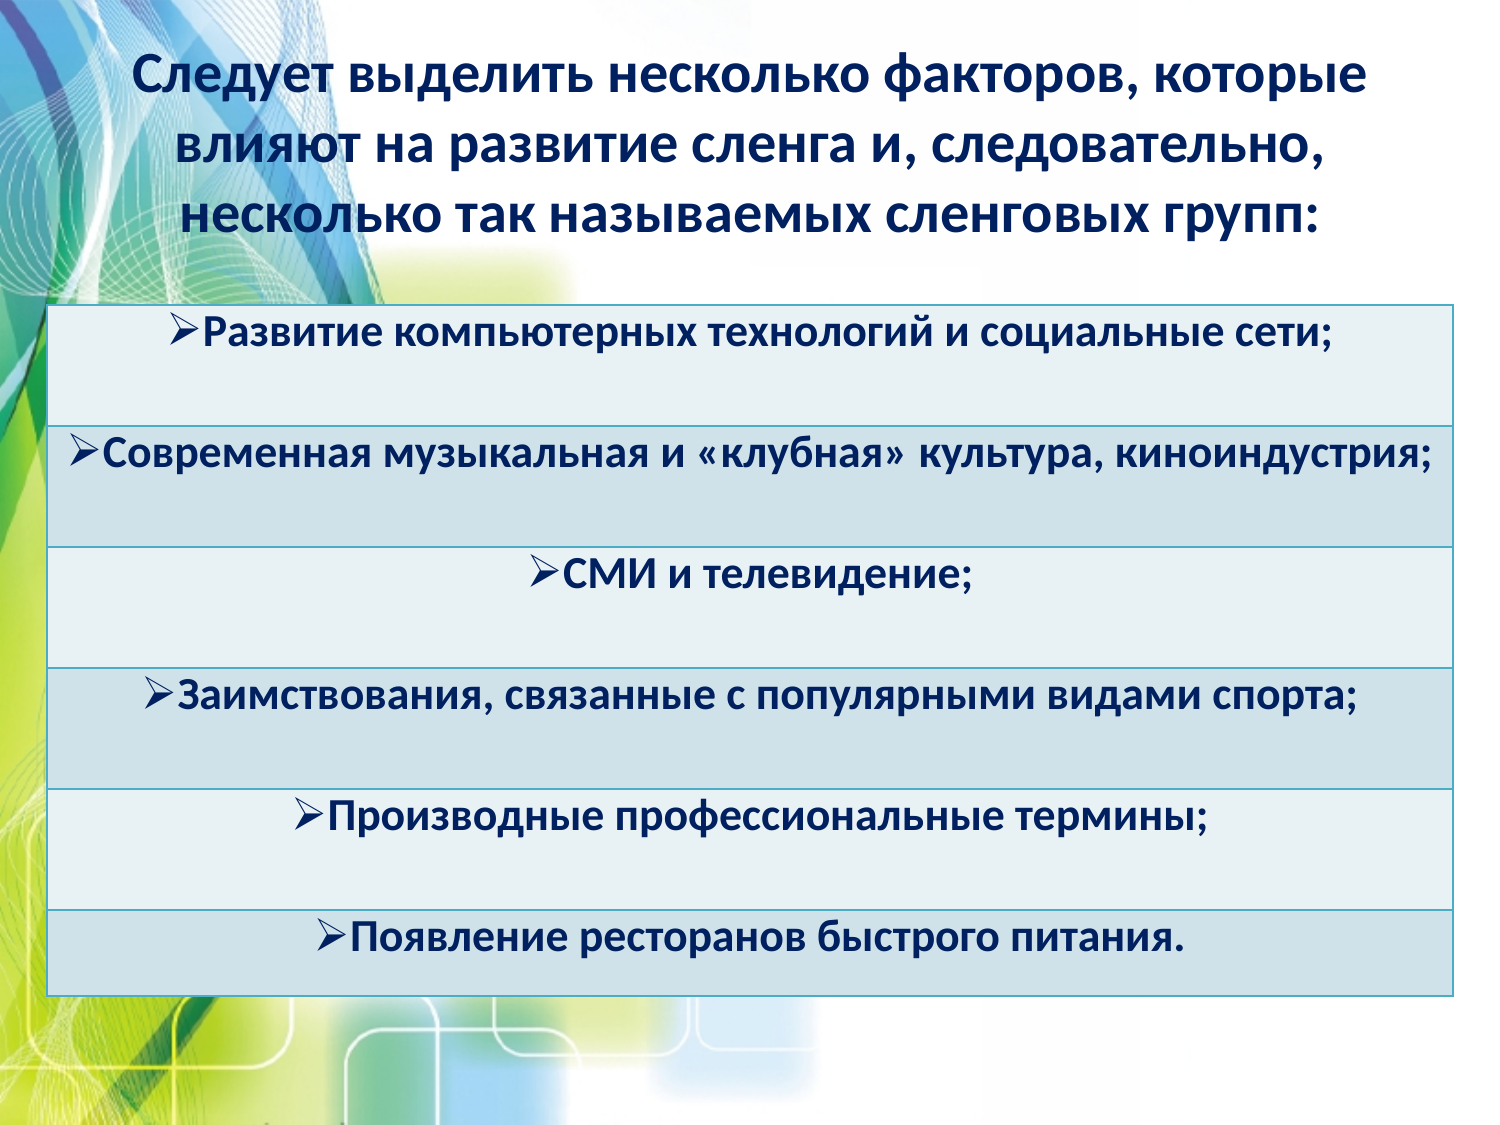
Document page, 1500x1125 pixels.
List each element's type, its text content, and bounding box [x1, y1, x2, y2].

table_cell Производные профессиональные термины; [48, 790, 1452, 909]
title Следует выделить несколько факторов, которые влияют на развитие сленга и, следовательно, несколько так называемых сленговых групп: [75, 45, 1425, 233]
table_cell СМИ и телевидение; [48, 548, 1452, 667]
table_header Развитие компьютерных технологий и социальные сети; [48, 306, 1452, 425]
table_cell Современная музыкальная и «клубная» культура, киноиндустрия; [48, 427, 1452, 546]
table_cell Появление ресторанов быстрого питания. [48, 911, 1452, 995]
table_cell Заимствования, связанные с популярными видами спорта; [48, 669, 1452, 788]
